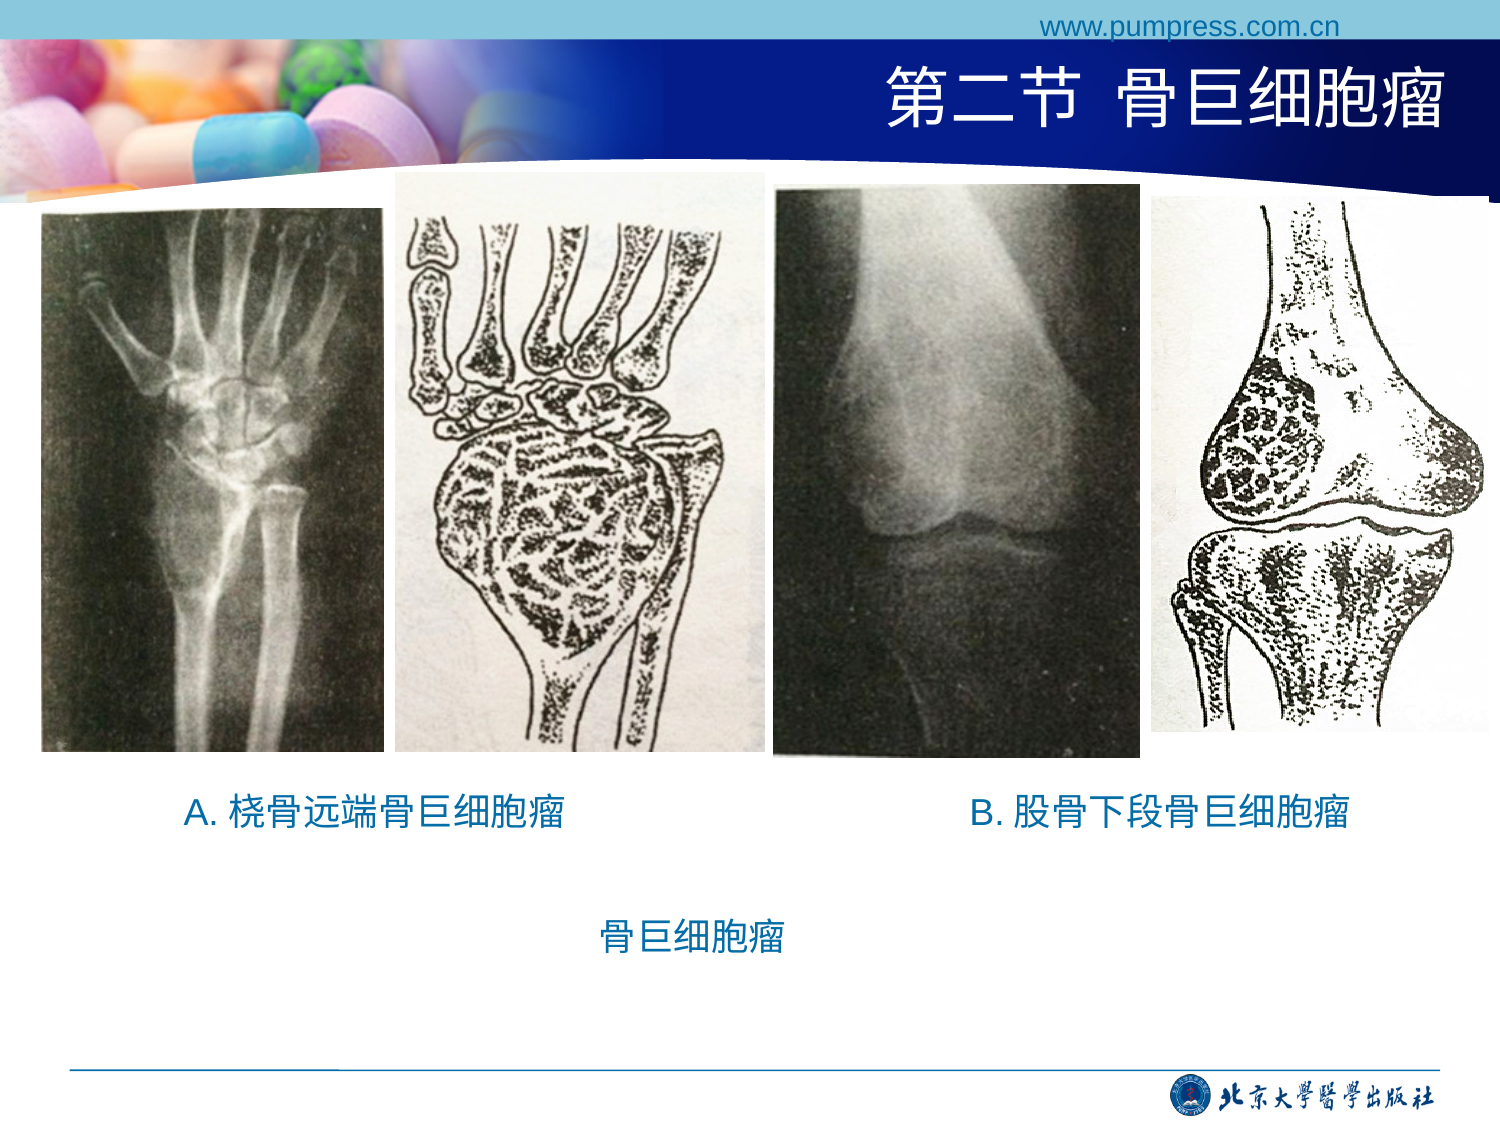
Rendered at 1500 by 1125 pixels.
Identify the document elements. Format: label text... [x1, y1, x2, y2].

picture [41, 207, 384, 752]
slide_number www.pumpress.com.cn [1025, 0, 1463, 38]
title 第二节 骨巨细胞瘤 [137, 49, 1463, 143]
picture [1170, 1074, 1436, 1118]
picture [773, 184, 1140, 758]
picture [0, 40, 1500, 732]
text_box B.股骨下段骨巨细胞瘤 [954, 780, 1367, 840]
text_box 骨巨细胞瘤 [583, 905, 802, 965]
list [395, 172, 765, 752]
text_box A.桡骨远端骨巨细胞瘤 [168, 780, 581, 840]
